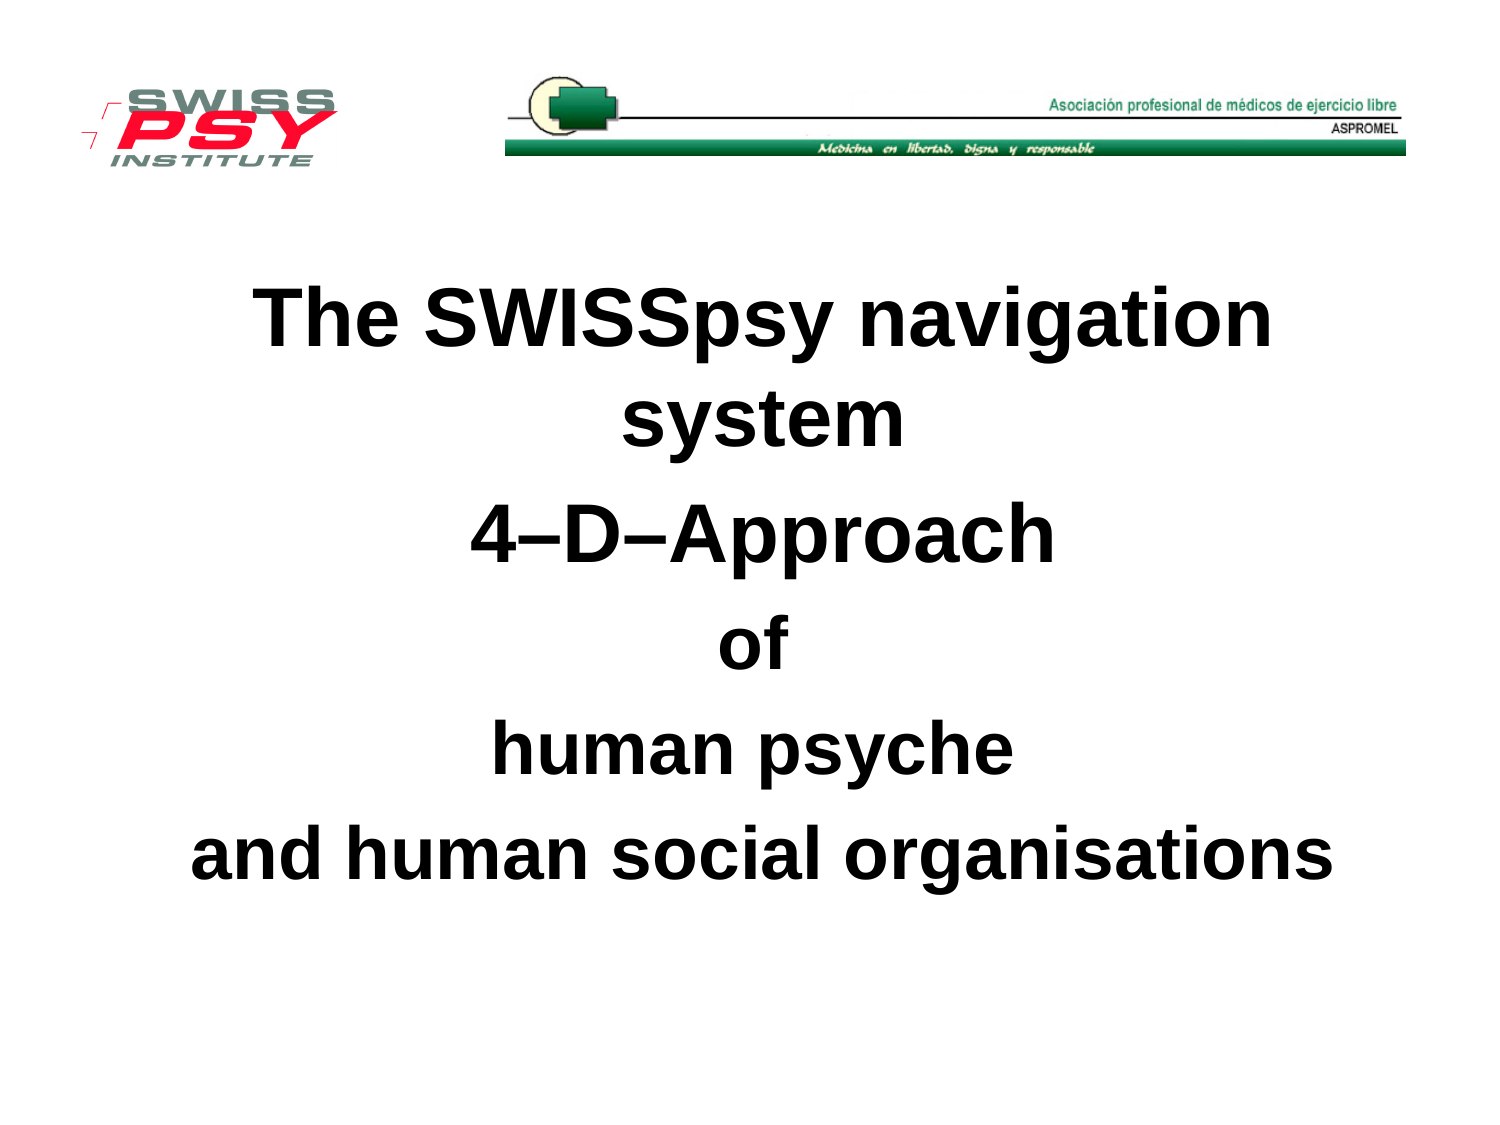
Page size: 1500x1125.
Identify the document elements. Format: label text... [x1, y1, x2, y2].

picture [80, 87, 339, 169]
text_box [505, 72, 1406, 157]
list The SWISSpsy navigation system 4–D–Approach of human psyche and human social organisations [88, 255, 1439, 998]
